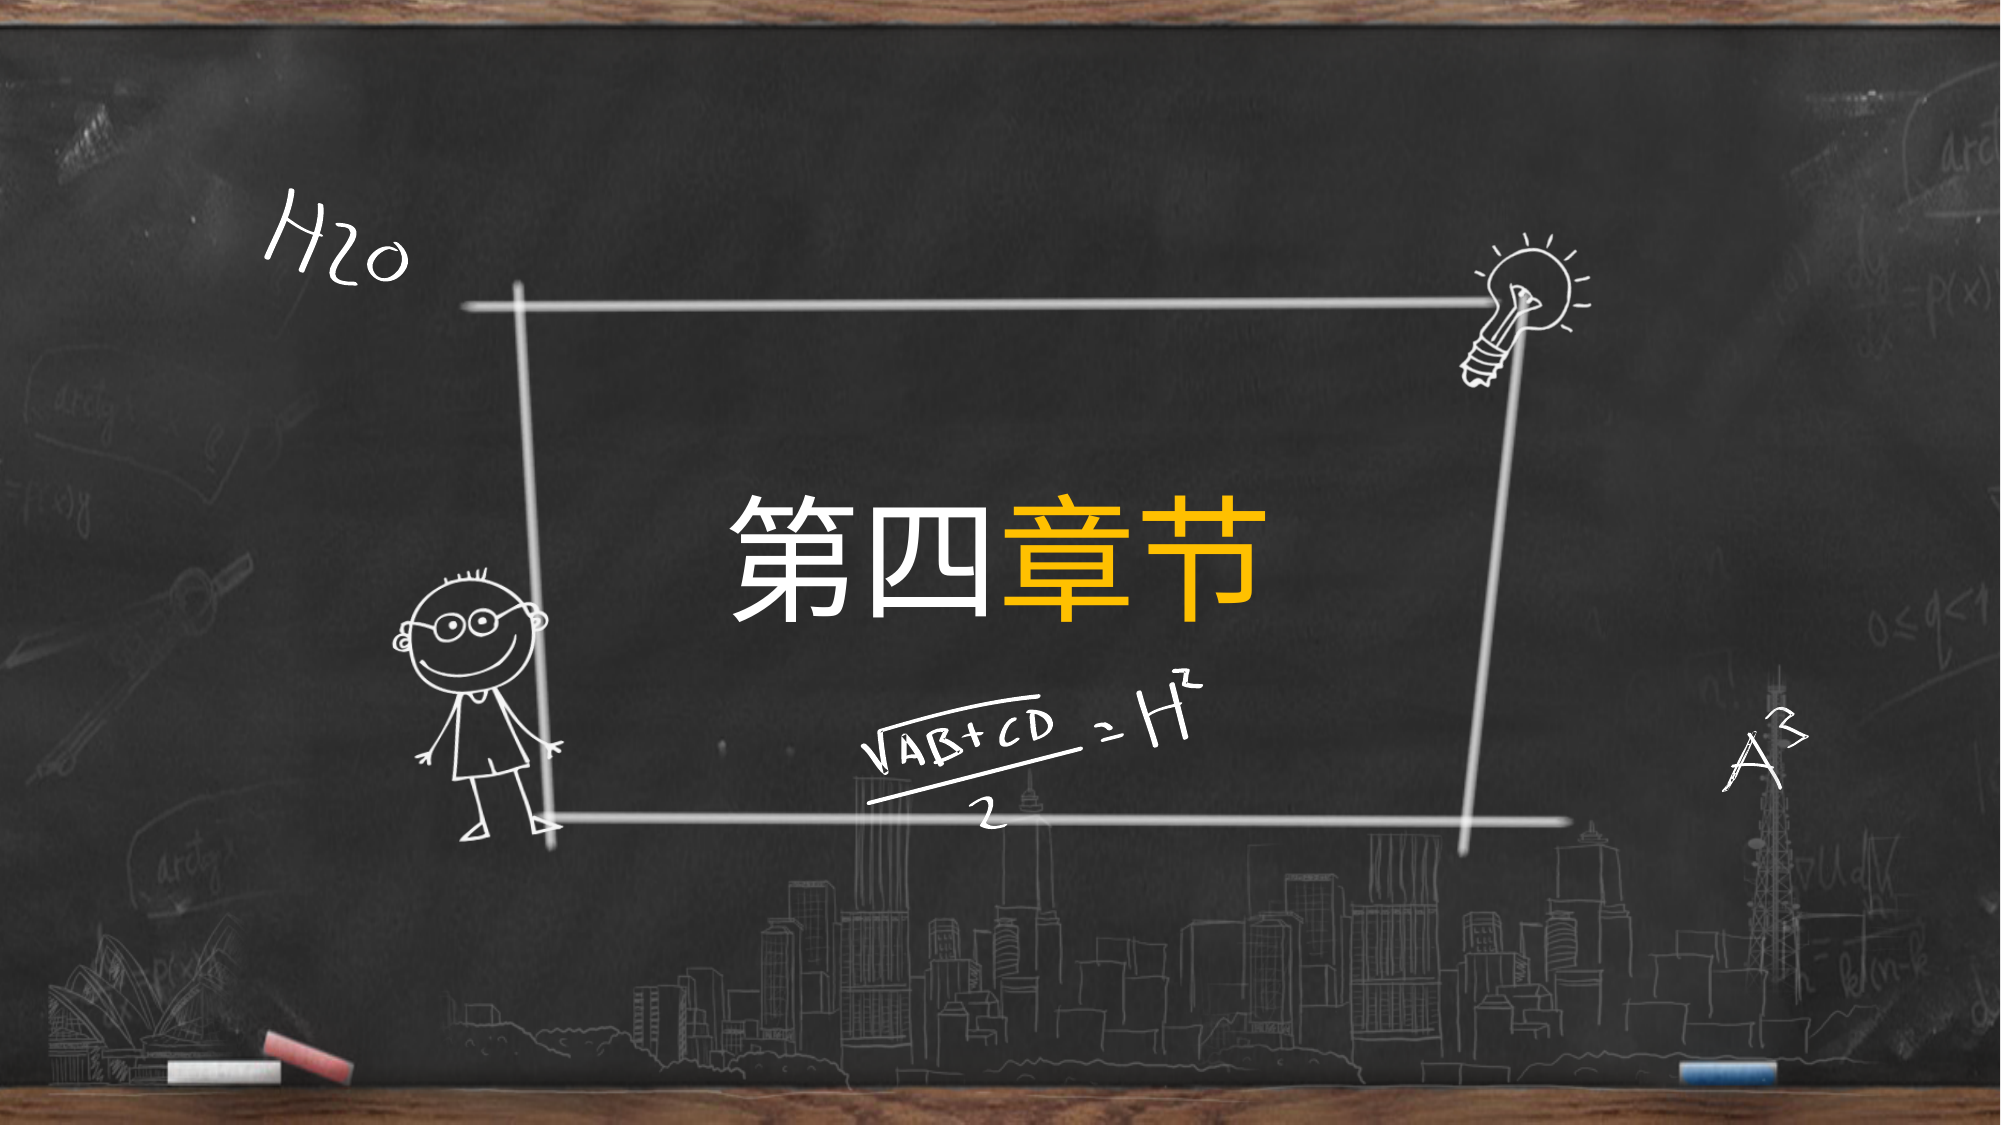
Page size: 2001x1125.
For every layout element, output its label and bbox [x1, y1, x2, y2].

picture [0, 0, 2001, 1125]
text_box [259, 205, 404, 297]
